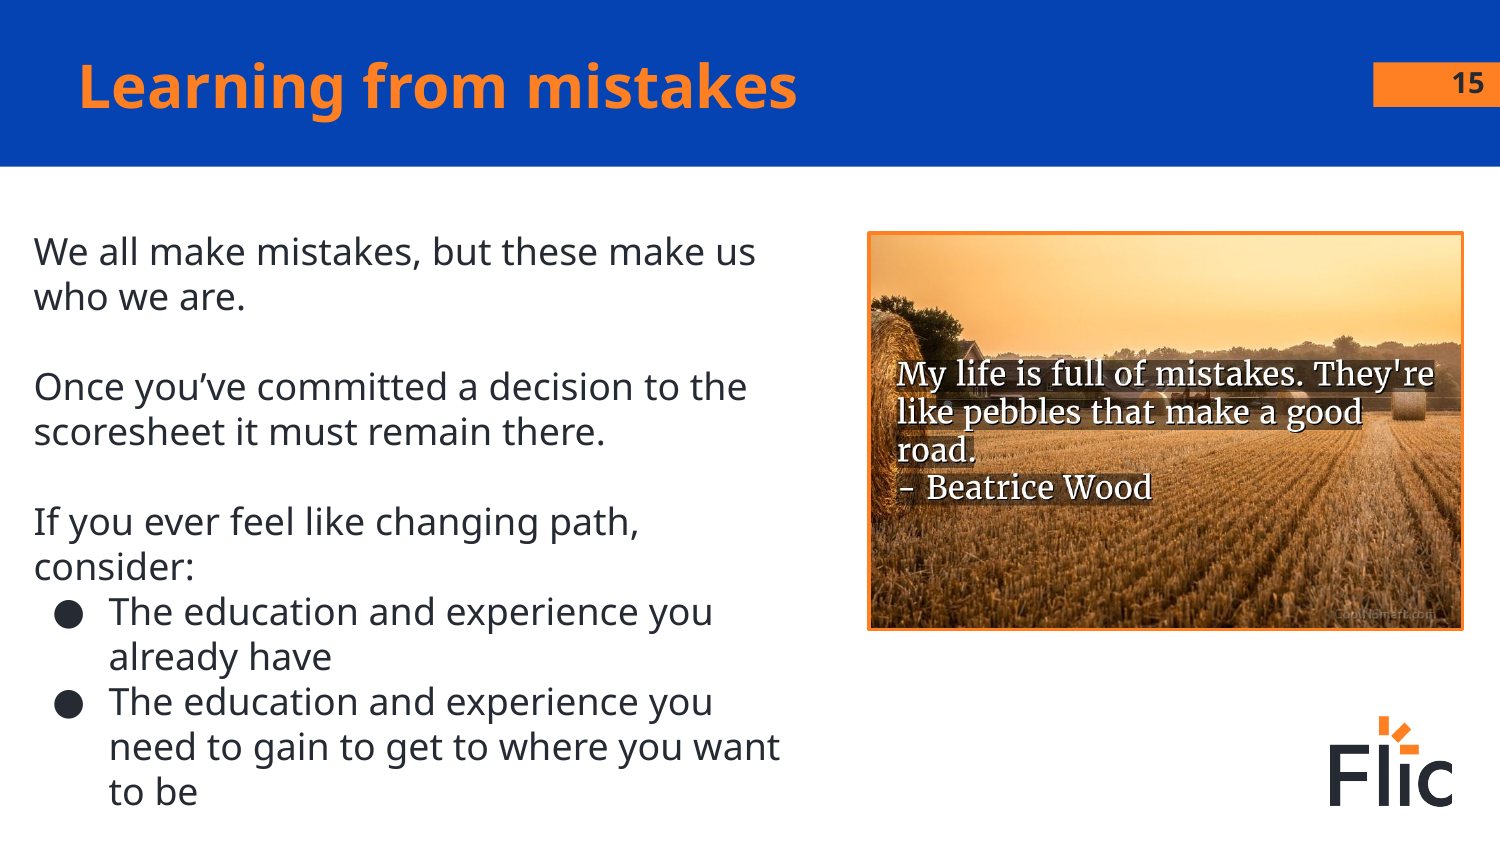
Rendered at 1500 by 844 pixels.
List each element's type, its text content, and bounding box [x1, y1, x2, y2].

picture [870, 234, 1461, 629]
picture [1330, 716, 1452, 807]
title Learning from mistakes [62, 41, 998, 127]
slide_number 15 [1410, 49, 1500, 115]
text_box We all make mistakes, but these make us who we are. Once you’ve committed a decision to the scoresheet it must remain there. If you ever feel like changing path, consider: The education and experience you already have The education and experience you need to gain to get to where you want to be [33, 182, 810, 747]
